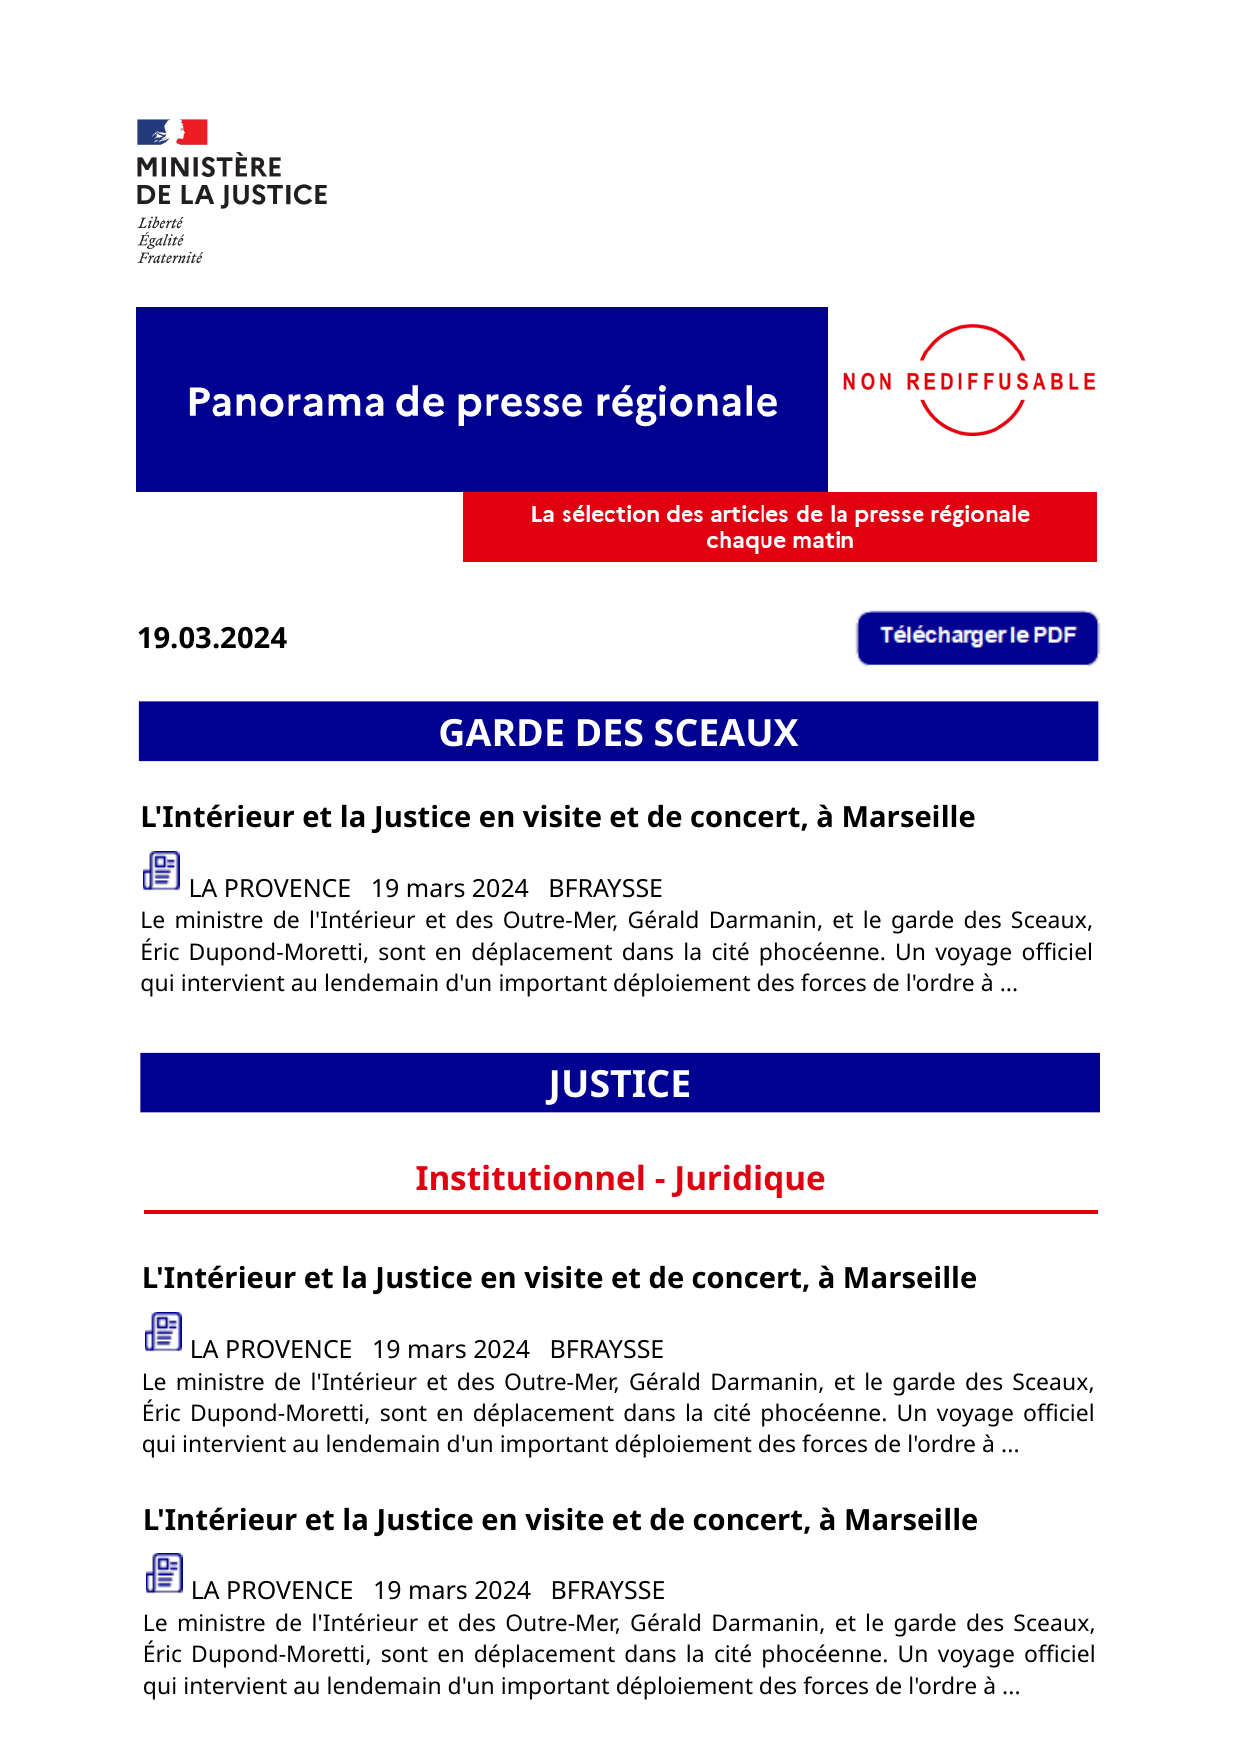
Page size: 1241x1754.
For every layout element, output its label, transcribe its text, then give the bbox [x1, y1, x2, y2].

table_cell Le ministre de l'Intérieur et des Outre-Mer, Gérald Darmanin, et le garde des Sceaux, Éric Dupond-Moretti, sont en déplacement dans la cité phocéenne. Un voyage officiel qui intervient au lendemain d'un important déploiement des forces de l'ordre à ... [104, 1607, 1136, 1697]
picture [112, 94, 351, 288]
picture [136, 307, 1115, 567]
picture [145, 1312, 182, 1353]
text_box JUSTICE [140, 1052, 1100, 1113]
table_cell Le ministre de l'Intérieur et des Outre-Mer, Gérald Darmanin, et le garde des Sceaux, Éric Dupond-Moretti, sont en déplacement dans la cité phocéenne. Un voyage officiel qui intervient au lendemain d'un important déploiement des forces de l'ordre à ... [103, 1366, 1135, 1456]
picture [851, 605, 1104, 673]
text_box 19.03.2024 [136, 619, 851, 655]
table_header L'Intérieur et la Justice en visite et de concert, à Marseille [103, 1258, 1135, 1301]
table_cell LA PROVENCE 19 mars 2024 BFRAYSSE [103, 1301, 1135, 1366]
picture [143, 851, 180, 892]
text_box Institutionnel - Juridique [143, 1149, 1099, 1205]
table_cell LA PROVENCE 19 mars 2024 BFRAYSSE [104, 1542, 1136, 1607]
table_cell LA PROVENCE 19 mars 2024 BFRAYSSE [101, 839, 1134, 905]
table_cell Le ministre de l'Intérieur et des Outre-Mer, Gérald Darmanin, et le garde des Sceaux, Éric Dupond-Moretti, sont en déplacement dans la cité phocéenne. Un voyage officiel qui intervient au lendemain d'un important déploiement des forces de l'ordre à ... [101, 905, 1134, 995]
table_header L'Intérieur et la Justice en visite et de concert, à Marseille [101, 796, 1134, 839]
text_box GARDE DES SCEAUX [138, 701, 1099, 762]
picture [146, 1553, 183, 1595]
table_header L'Intérieur et la Justice en visite et de concert, à Marseille [104, 1499, 1136, 1542]
